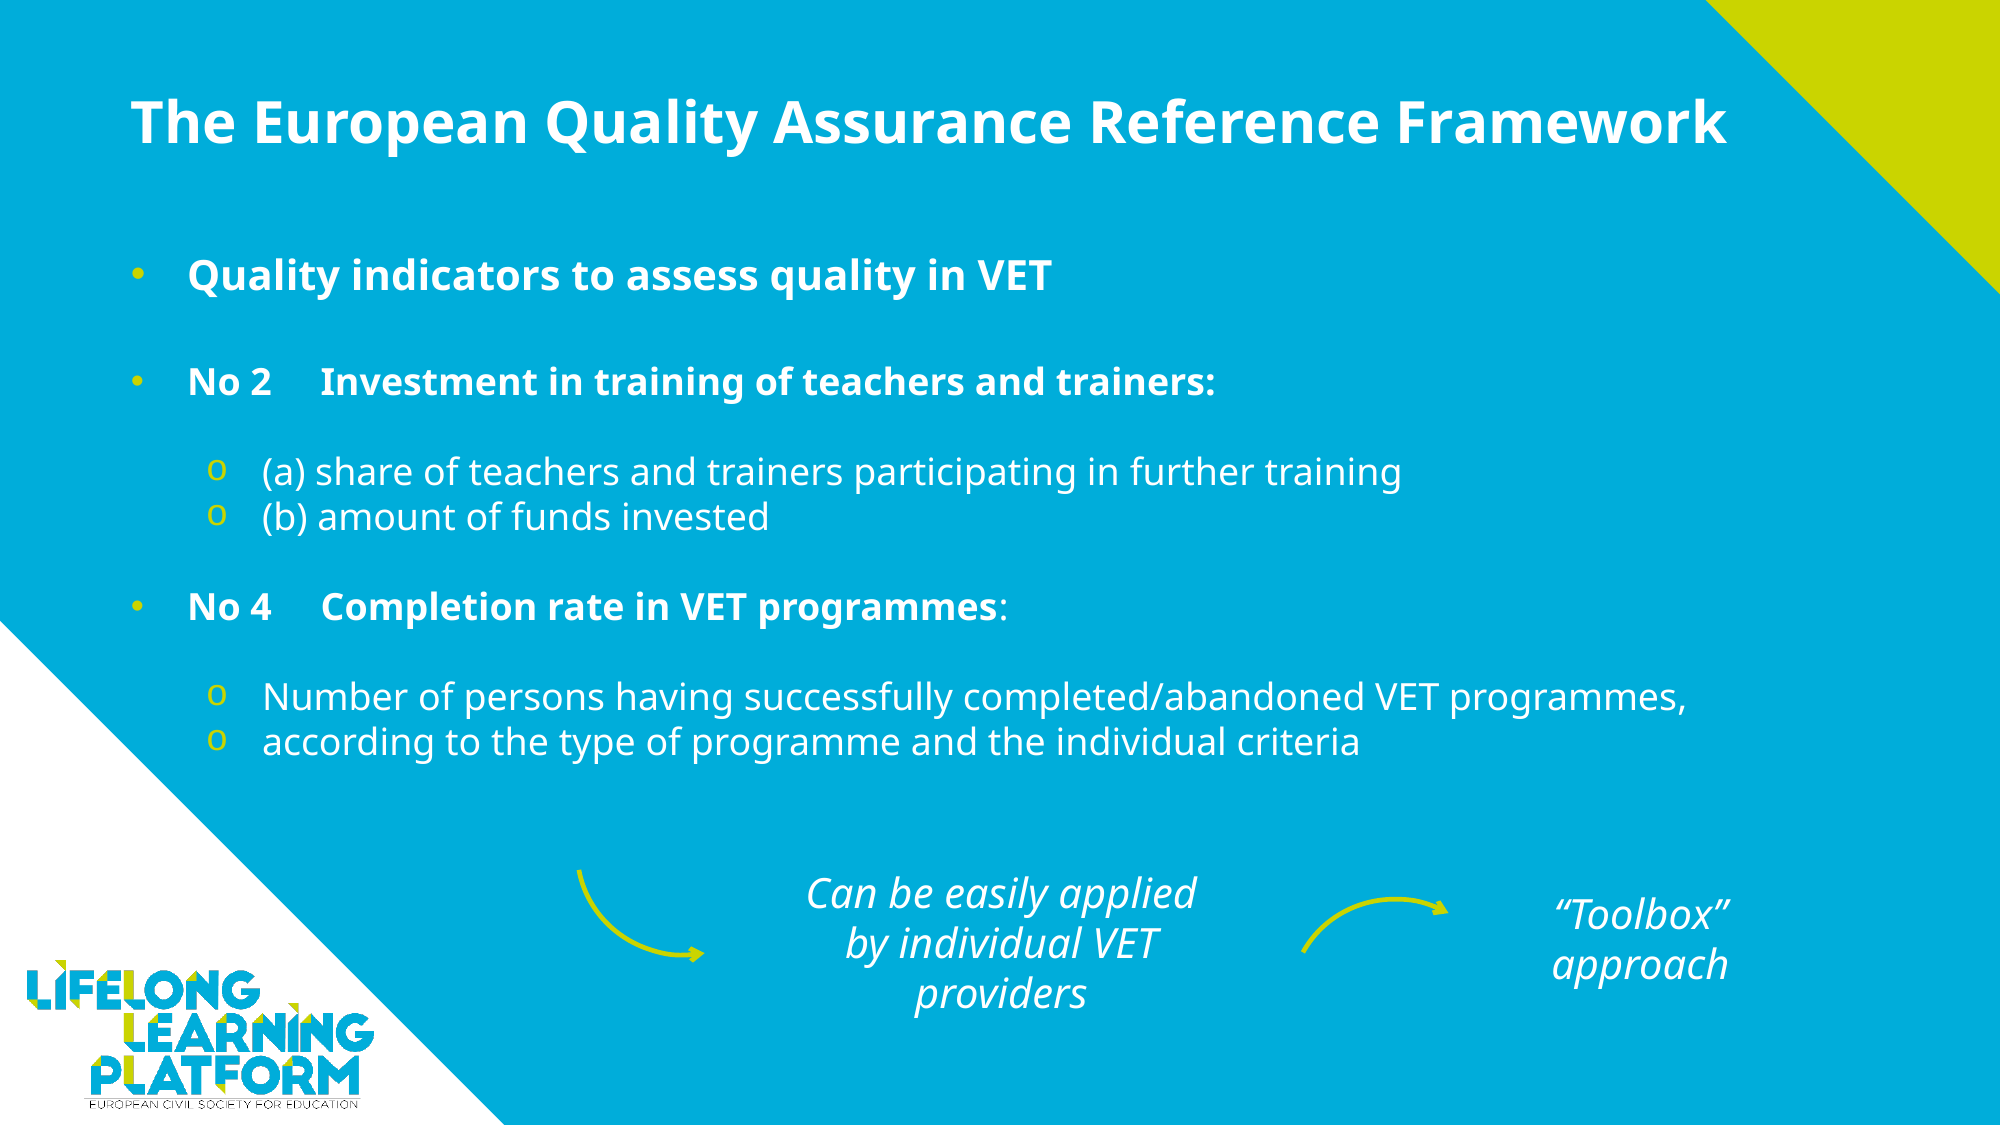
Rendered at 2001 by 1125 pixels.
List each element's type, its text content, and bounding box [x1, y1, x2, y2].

picture [1435, 902, 1443, 909]
text_box [578, 850, 705, 962]
text_box The European Quality Assurance Reference Framework [110, 64, 1752, 228]
picture [27, 960, 374, 1125]
text_box [1302, 898, 1449, 1005]
text_box “Toolbox” approach [1482, 867, 1799, 1017]
text_box [0, 619, 341, 1125]
text_box Can be easily applied by individual VET providers [778, 846, 1225, 1038]
picture [673, 955, 698, 960]
text_box [374, 993, 506, 1125]
text_box [1704, 0, 2000, 296]
text_box Quality indicators to assess quality in VET No 2 Investment in training of teachers and trainers: (a) share of teachers and trainers participating in further training (b) amount of funds invested No 4 Completion rate in VET programmes: Number of persons having successfully completed/abandoned VET programmes, according to the type of programme and the individual criteria [110, 228, 1799, 810]
